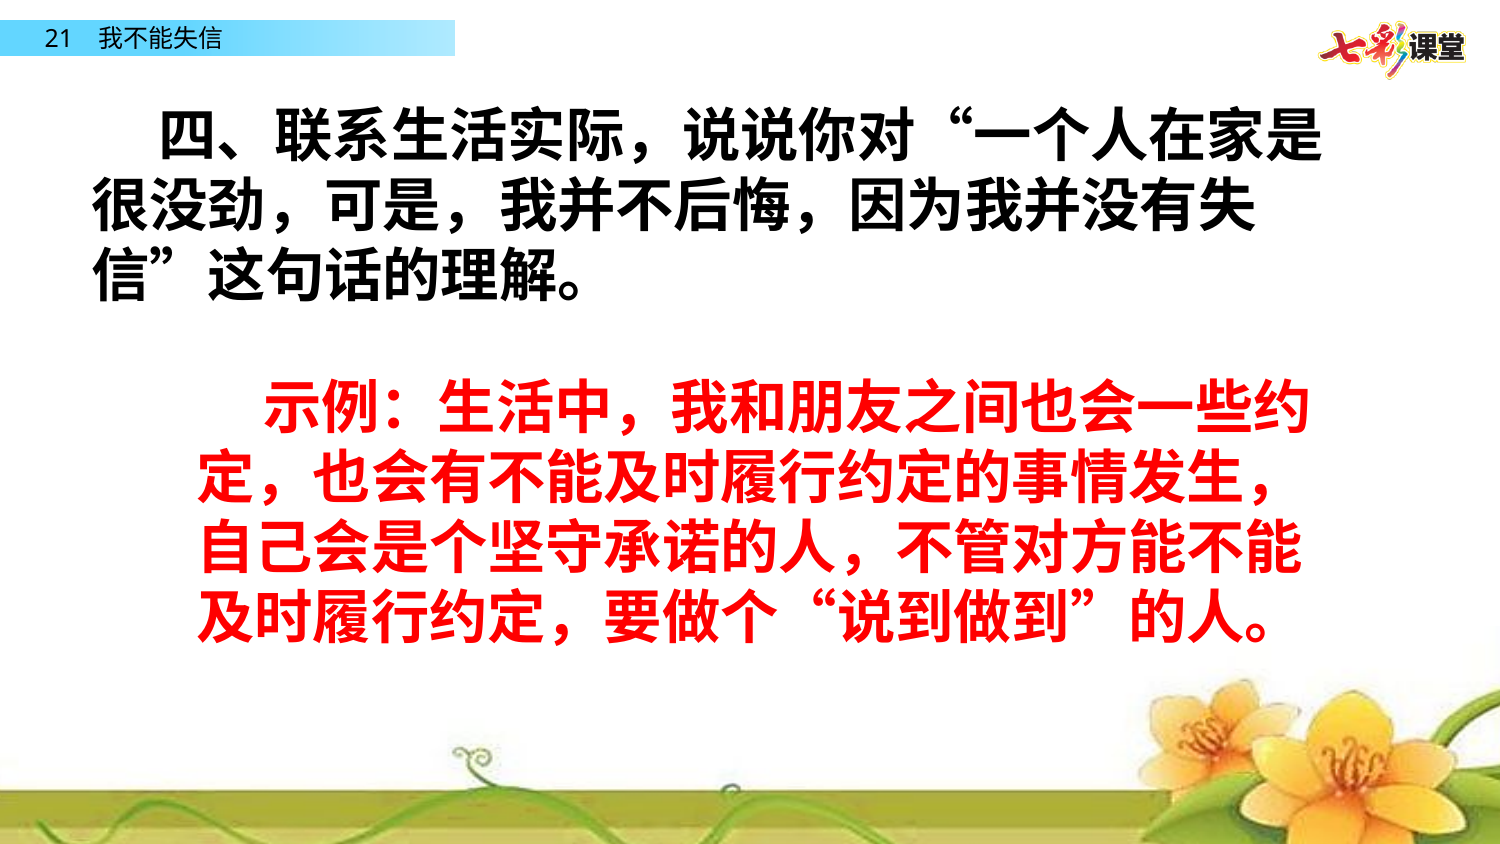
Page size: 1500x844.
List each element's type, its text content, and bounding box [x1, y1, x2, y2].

text_box 四、联系生活实际，说说你对“一个人在家是很没劲，可是，我并不后悔，因为我并没有失信”这句话的理解。 [76, 91, 1376, 316]
picture [0, 626, 1500, 844]
picture [1316, 20, 1468, 80]
text_box 示例：生活中，我和朋友之间也会一些约定，也会有不能及时履行约定的事情发生，自己会是个坚守承诺的人，不管对方能不能及时履行约定，要做个“说到做到”的人。 [181, 362, 1328, 658]
